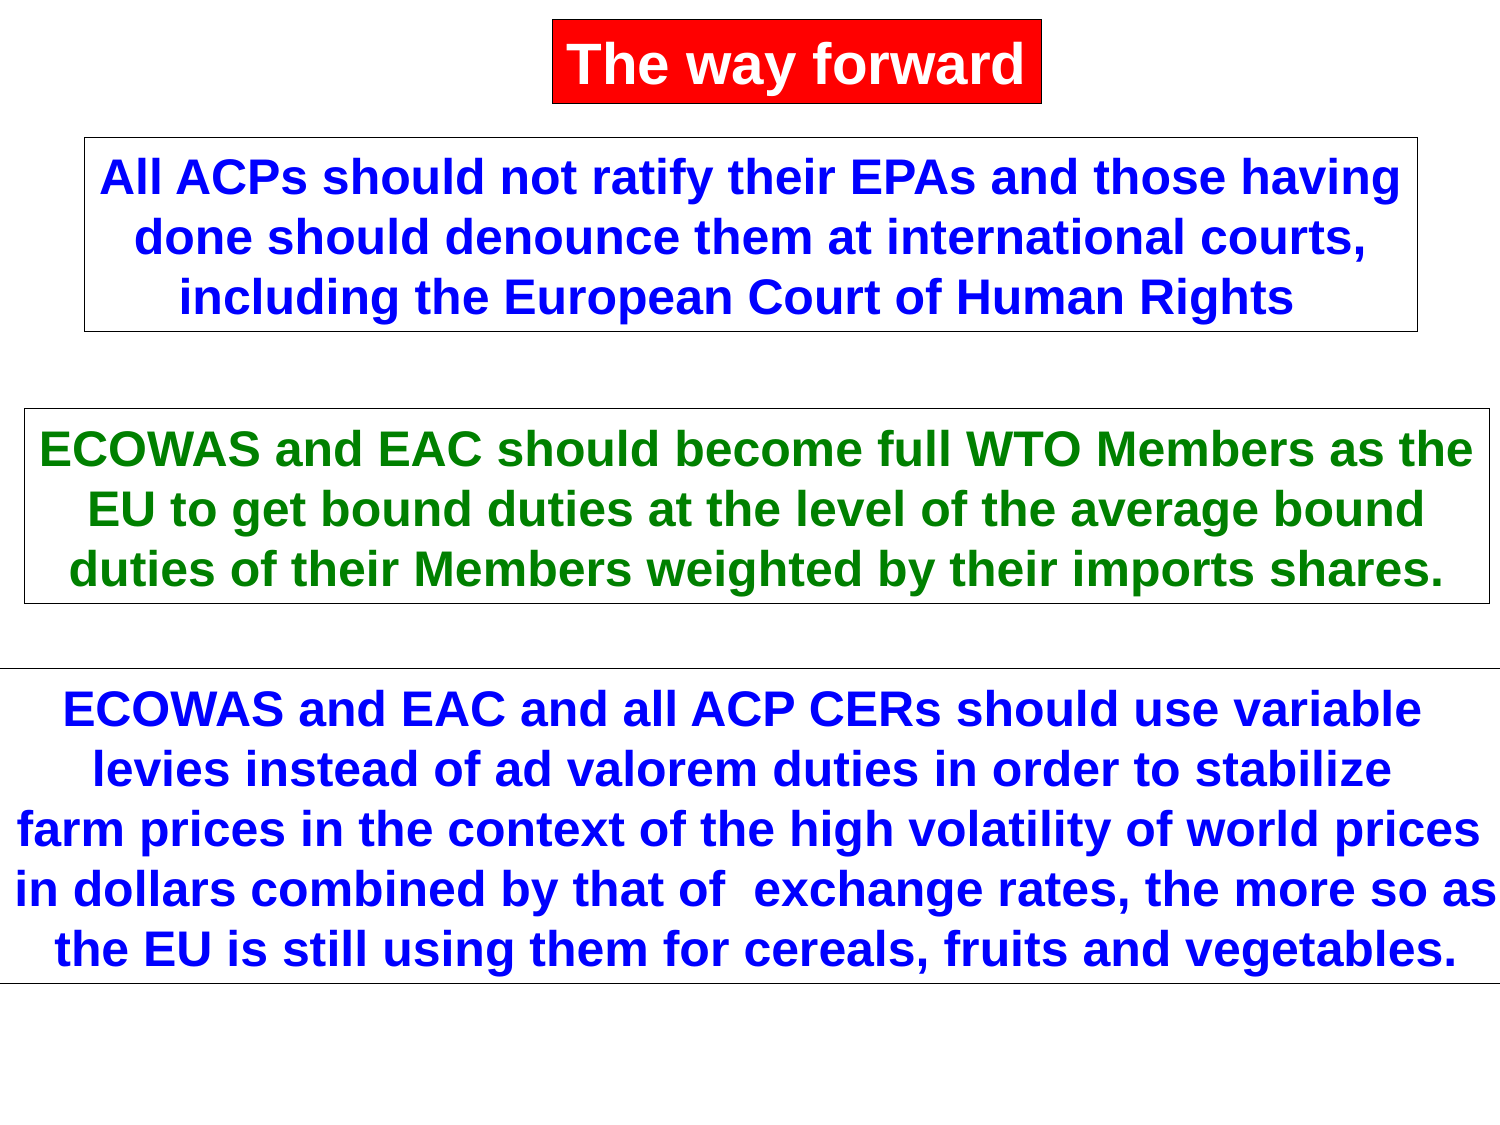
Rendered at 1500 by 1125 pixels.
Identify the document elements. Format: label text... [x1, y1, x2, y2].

text_box ECOWAS and EAC should become full WTO Members as the EU to get bound duties at the level of the average bound duties of their Members weighted by their imports shares. [24, 408, 1490, 604]
text_box All ACPs should not ratify their EPAs and those having done should denounce them at international courts, including the European Court of Human Rights [84, 137, 1418, 332]
text_box ECOWAS and EAC and all ACP CERs should use variable levies instead of ad valorem duties in order to stabilize farm prices in the context of the high volatility of world prices in dollars combined by that of exchange rates, the more so as the EU is still using them for cereals, fruits and vegetables. [0, 668, 1500, 984]
text_box The way forward [552, 19, 1042, 104]
